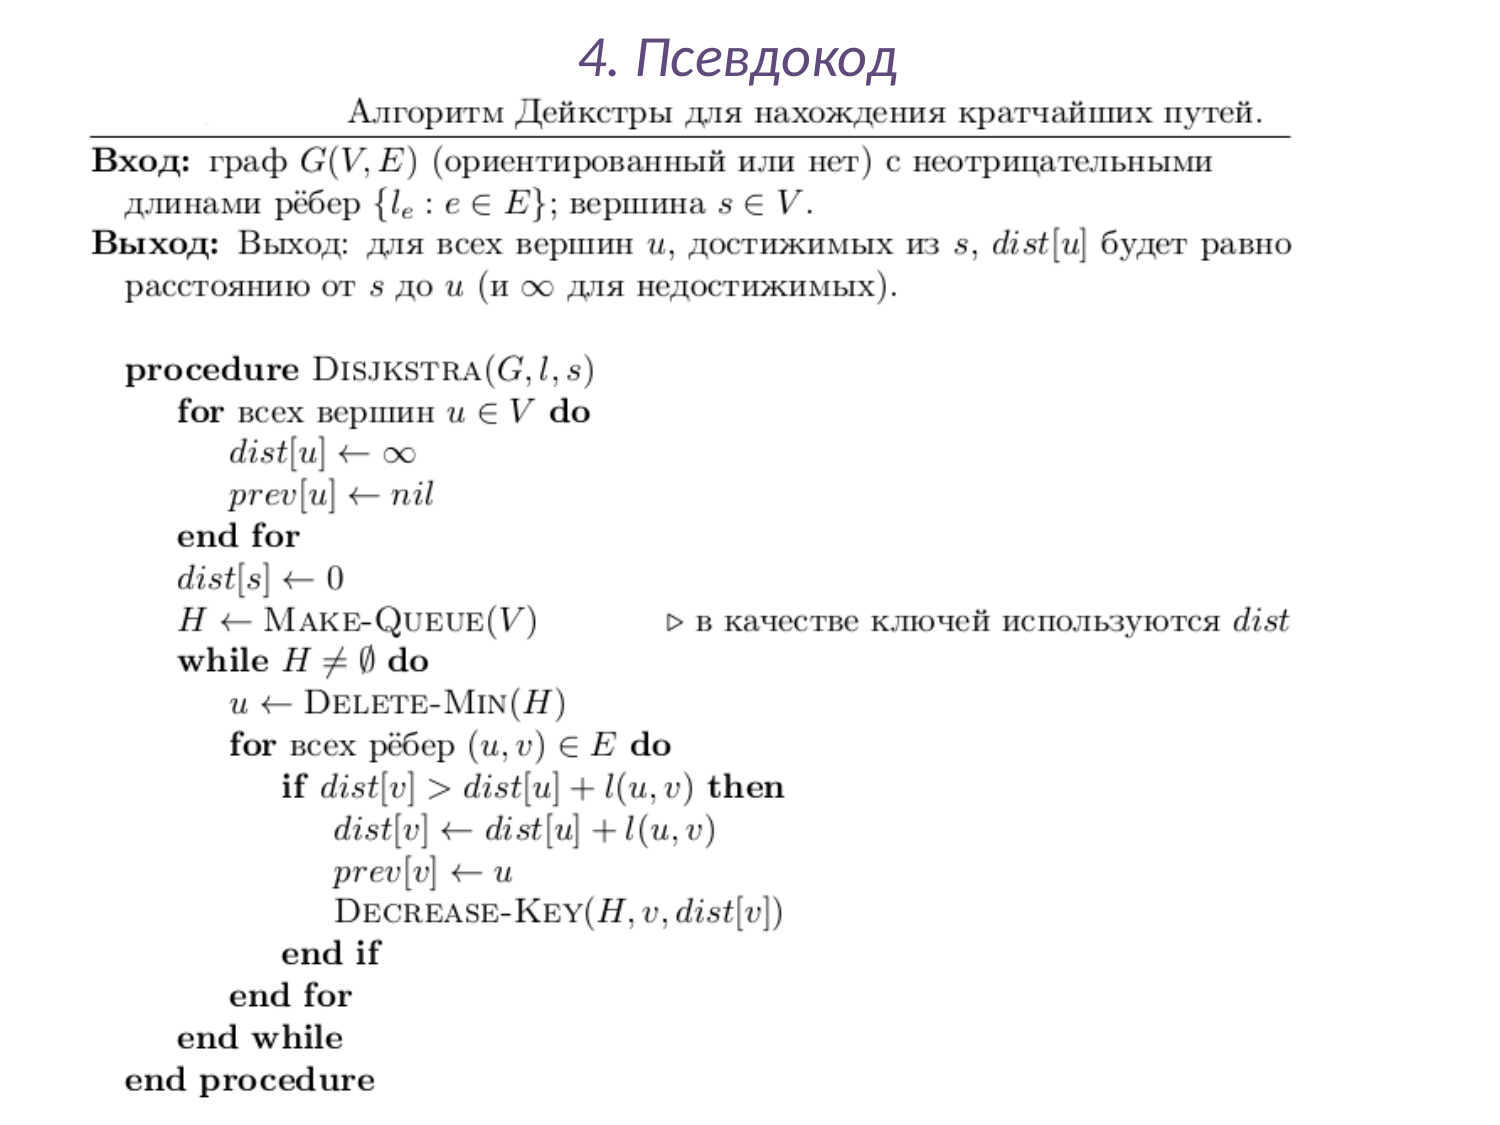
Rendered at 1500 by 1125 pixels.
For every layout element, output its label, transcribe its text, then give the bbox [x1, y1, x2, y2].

picture [76, 95, 1318, 1101]
text_box 4. Псевдокод [562, 10, 938, 94]
